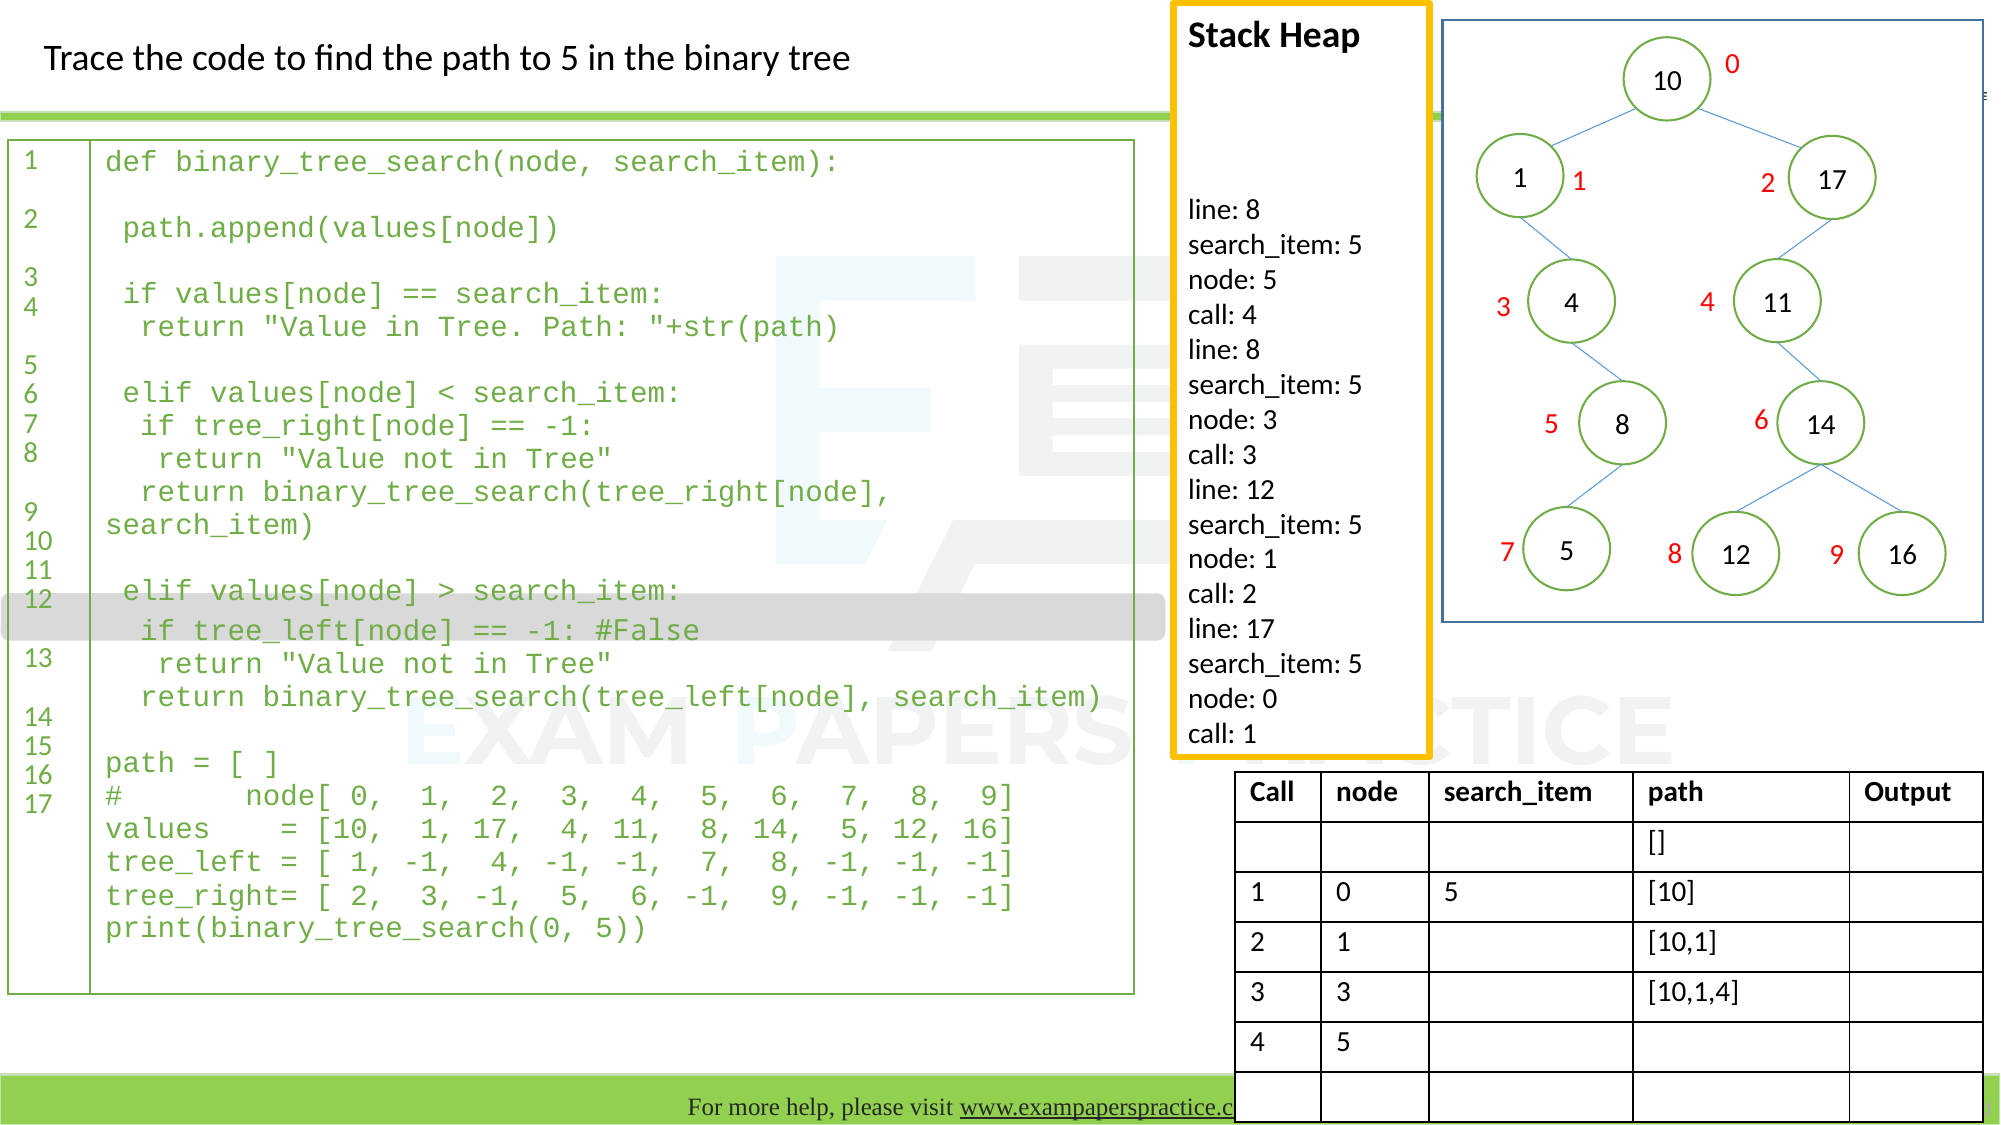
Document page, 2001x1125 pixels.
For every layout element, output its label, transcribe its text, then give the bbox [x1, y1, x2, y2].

table_cell [1850, 873, 1982, 921]
text_box Trace the code to find the path to 5 in the binary tree [28, 25, 1072, 86]
text_box [1135, 593, 1166, 641]
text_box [1442, 20, 1984, 623]
table_cell [1430, 923, 1632, 971]
table_cell 1 [1322, 923, 1428, 971]
table_cell [1850, 973, 1982, 1021]
table_cell [10] [1634, 873, 1849, 921]
table_header node [1322, 773, 1428, 821]
table_header Output [1850, 773, 1982, 821]
table_cell [1322, 823, 1428, 871]
table_cell [1430, 1023, 1632, 1071]
table_cell 4 [1236, 1023, 1320, 1071]
table_cell [1850, 923, 1982, 971]
text_box Stack Heap line: 8 search_item: 5 node: 5 call: 4 line: 8 search_item: 5 node: 3 call: 3 line: 12 search_item: 5 node: 1 call: 2 line: 17 search_item: 5 node: 0 call: 1 [1173, 2, 1430, 757]
table_cell [1236, 823, 1320, 871]
table_cell [10,1] [1634, 923, 1849, 971]
table_cell [1634, 1073, 1849, 1121]
table_cell [1850, 1023, 1982, 1071]
table_cell 3 [1236, 973, 1320, 1021]
table_cell 0 [1322, 873, 1428, 921]
table_cell 1 [1236, 873, 1320, 921]
table_cell [1430, 973, 1632, 1021]
table_cell [1236, 1073, 1320, 1121]
table_header Call [1236, 773, 1320, 821]
table_cell [1634, 1023, 1849, 1071]
table_header path [1634, 773, 1849, 821]
table_cell [1430, 1073, 1632, 1121]
table_cell [1322, 1073, 1428, 1121]
table_cell [] [1634, 823, 1849, 871]
table_header search_item [1430, 773, 1632, 821]
table_cell [1850, 823, 1982, 871]
table_cell [10,1,4] [1634, 973, 1849, 1021]
table_cell 5 [1430, 873, 1632, 921]
table_header 1 2 3 4 5 6 7 8 9 10 11 12 13 14 15 16 17 [9, 141, 89, 993]
table_cell 3 [1322, 973, 1428, 1021]
table_cell [1850, 1073, 1982, 1121]
table_cell [1430, 823, 1632, 871]
table_header def binary_tree_search(node, search_item): path.append(values[node]) if values[node] == search_item: return "Value in Tree. Path: "+str(path) elif values[node] < search_item: if tree_right[node] == -1: return "Value not in Tree" return binary_tree_search(tree_right[node], search_item) elif values[node] > search_item: if tree_left[node] == -1: #False return "Value not in Tree" return binary_tree_search(tree_left[node], search_item) path = [ ] # node[ 0, 1, 2, 3, 4, 5, 6, 7, 8, 9] values = [10, 1, 17, 4, 11, 8, 14, 5, 12, 16] tree_left = [ 1, -1, 4, -1, -1, 7, 8, -1, -1, -1] tree_right= [ 2, 3, -1, 5, 6, -1, 9, -1, -1, -1] print(binary_tree_search(0, 5)) [91, 141, 1133, 993]
table_cell 5 [1322, 1023, 1428, 1071]
table_cell 2 [1236, 923, 1320, 971]
text_box [0, 593, 7, 641]
